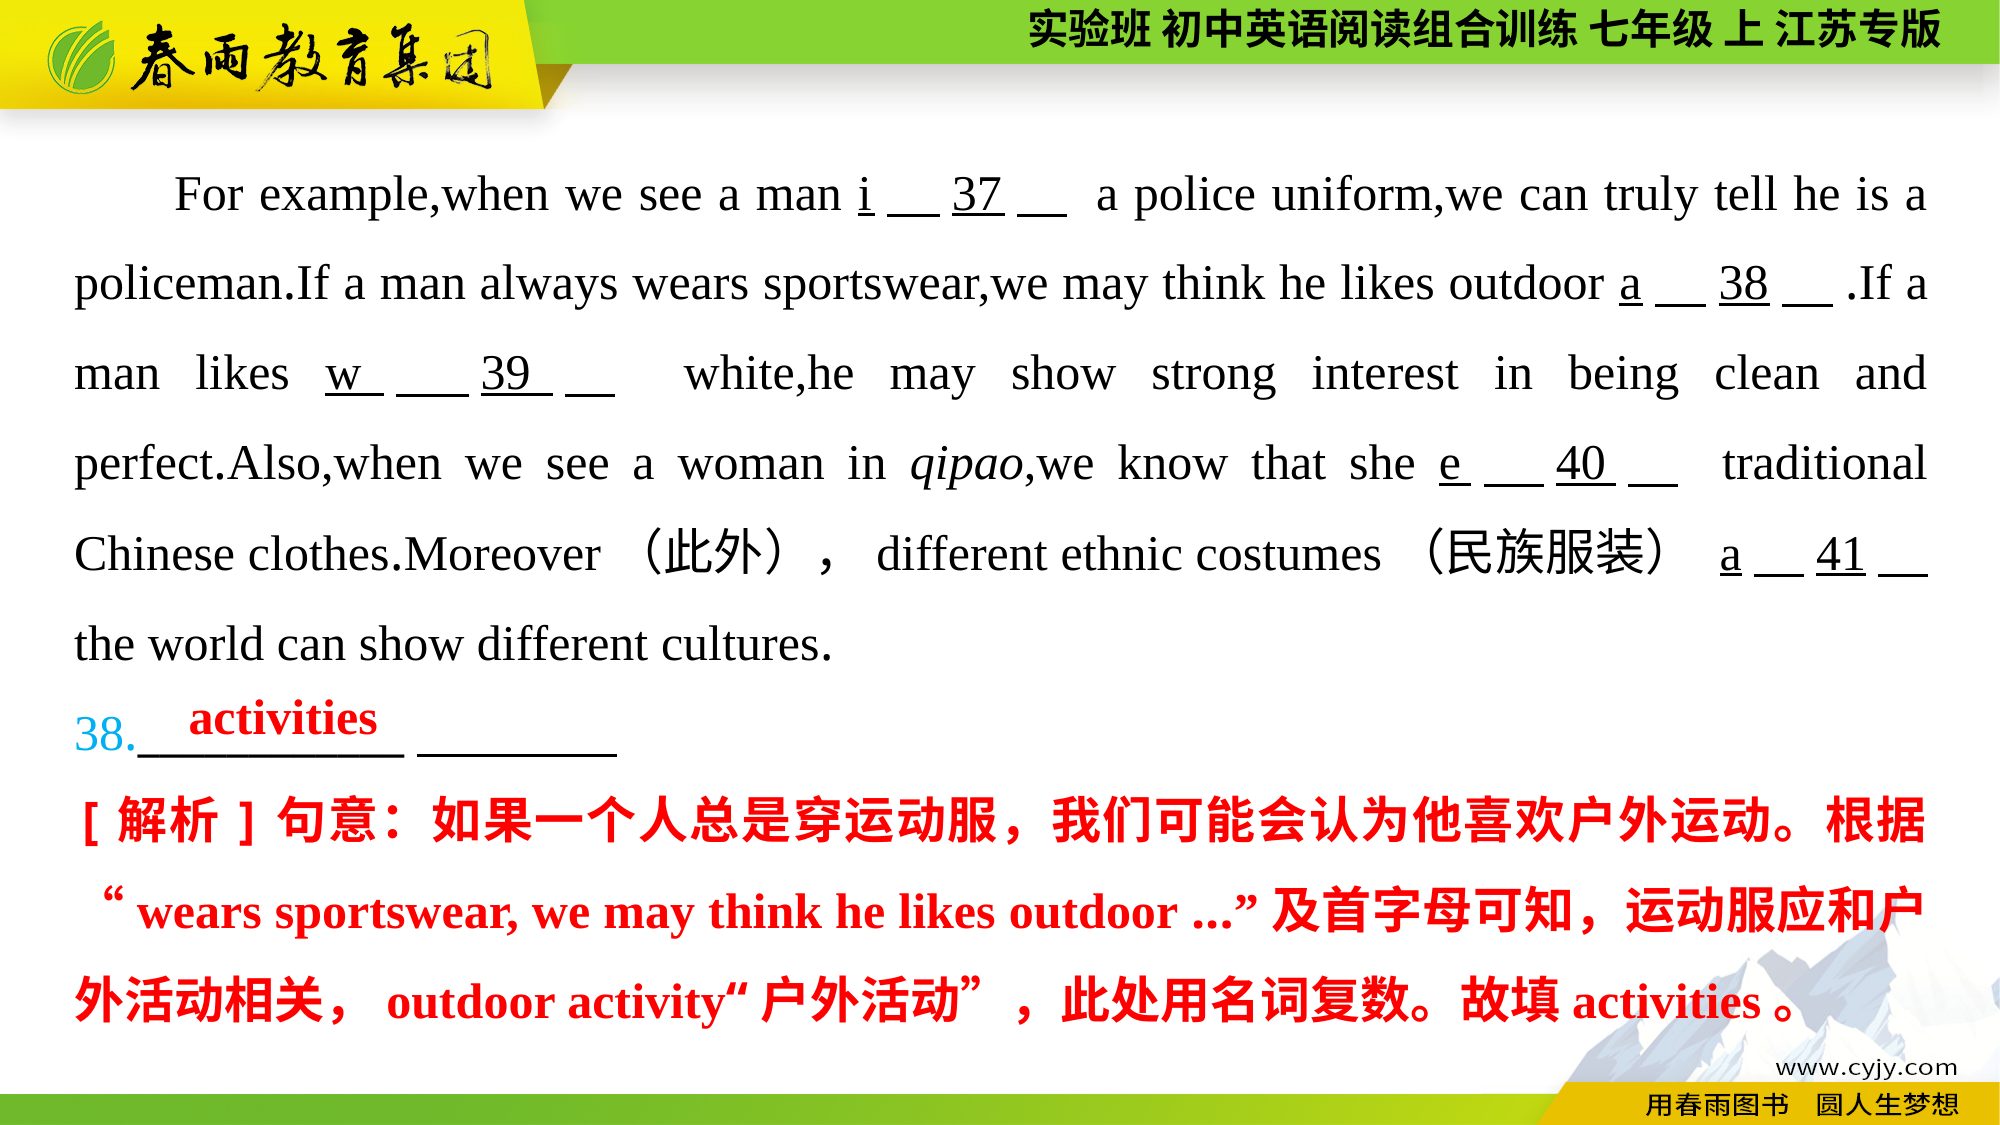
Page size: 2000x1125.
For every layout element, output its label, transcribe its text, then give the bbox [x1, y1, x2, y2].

text_box activities [173, 677, 393, 752]
text_box [解析]句意：如果一个人总是穿运动服，我们可能会认为他喜欢户外运动。根据“wears sportswear, we may think he likes outdoor ...”及首字母可知，运动服应和户外活动相关，outdoor activity“户外活动”，此处用名词复数。故填activities。 [59, 751, 1944, 1037]
list For example,when we see a man i 37 a police uniform,we can truly tell he is a policeman.If a man always wears sportswear,we may think he likes outdoor a 38 .If a man likes w 39 white,he may show strong interest in being clean and perfect.Also,when we see a woman in qipao,we know that she e 40 traditional Chinese clothes.Moreover（此外），different ethnic costumes（民族服装） a 41 the world can show different cultures. 38.____________ [59, 122, 1944, 751]
picture [0, 0, 2000, 1125]
